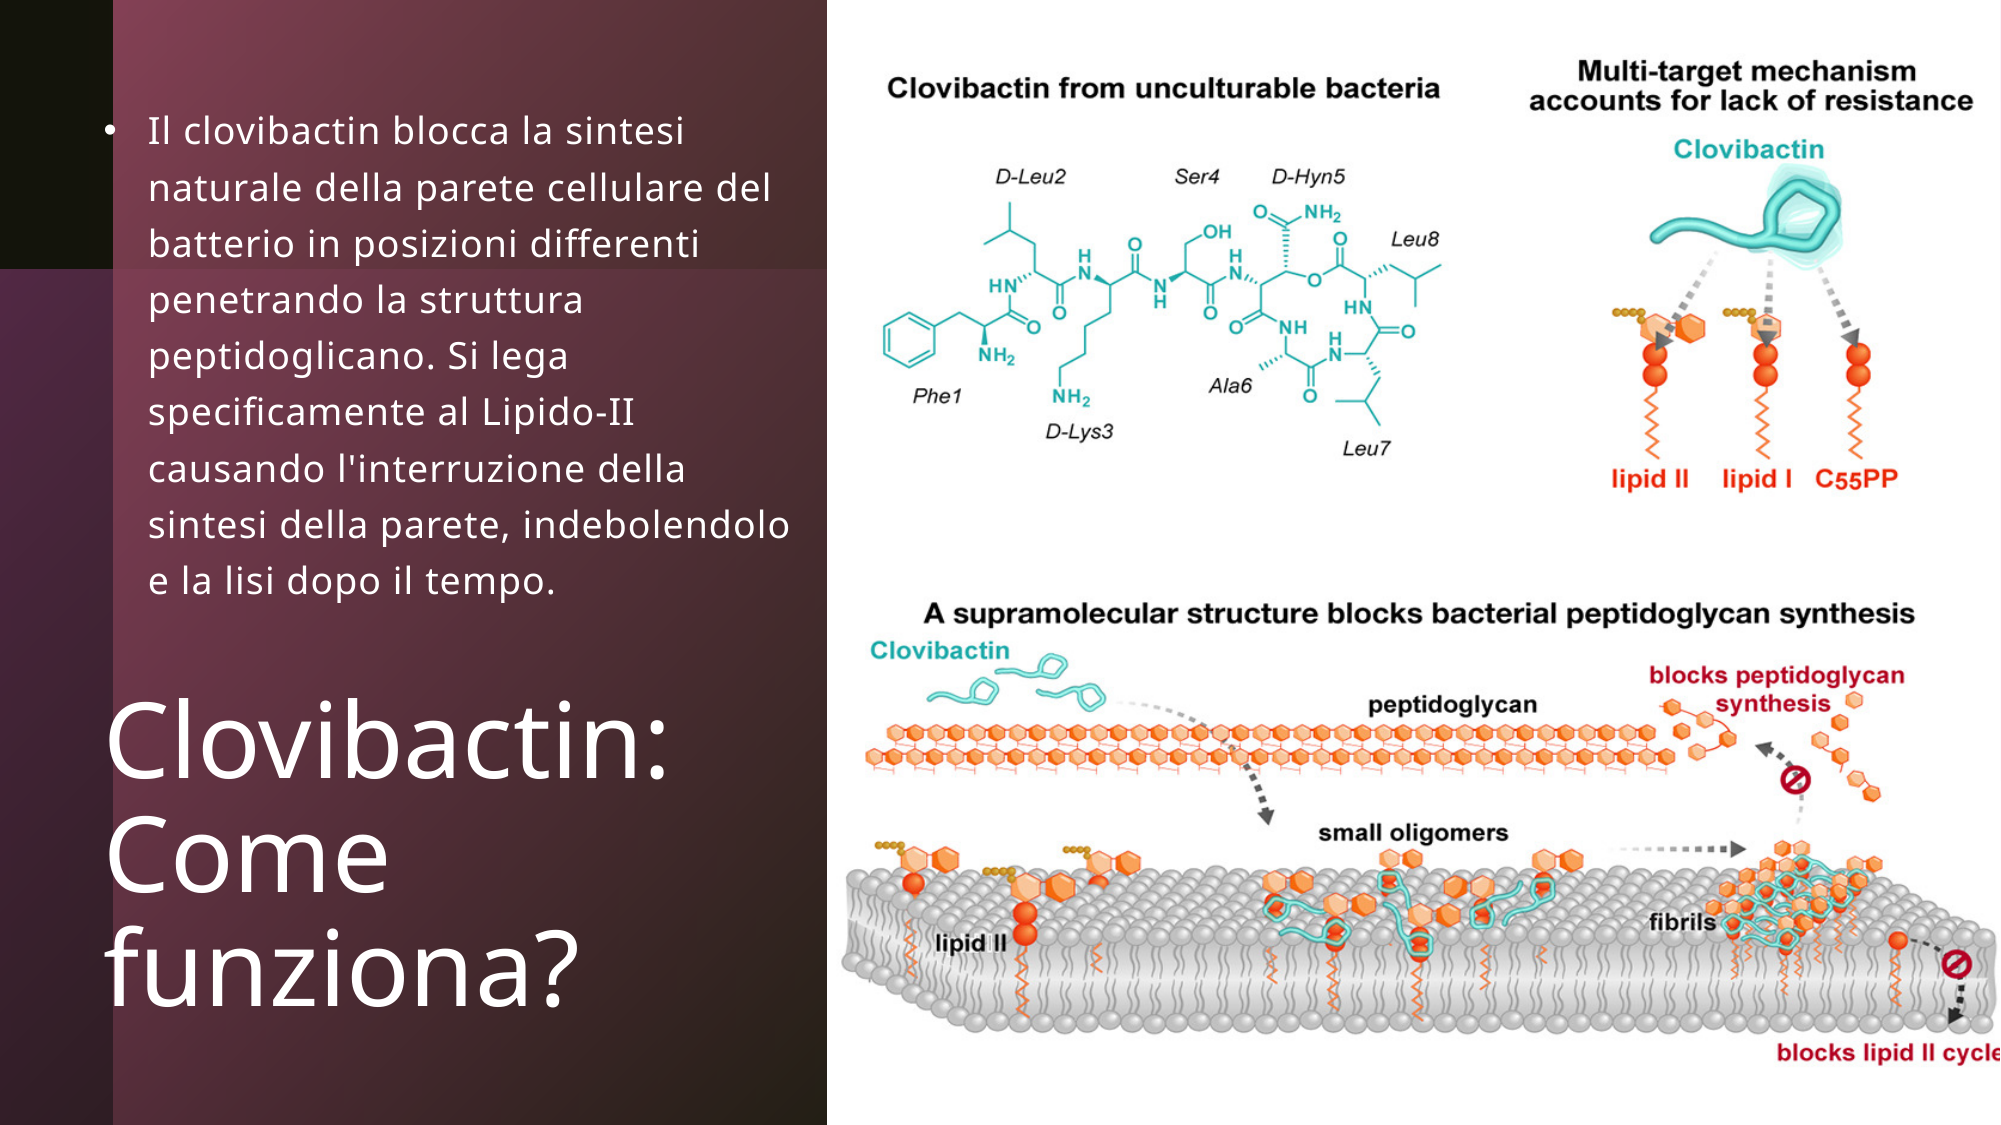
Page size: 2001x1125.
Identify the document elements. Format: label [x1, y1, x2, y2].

picture [827, 0, 2000, 1125]
text_box [0, 0, 827, 1125]
